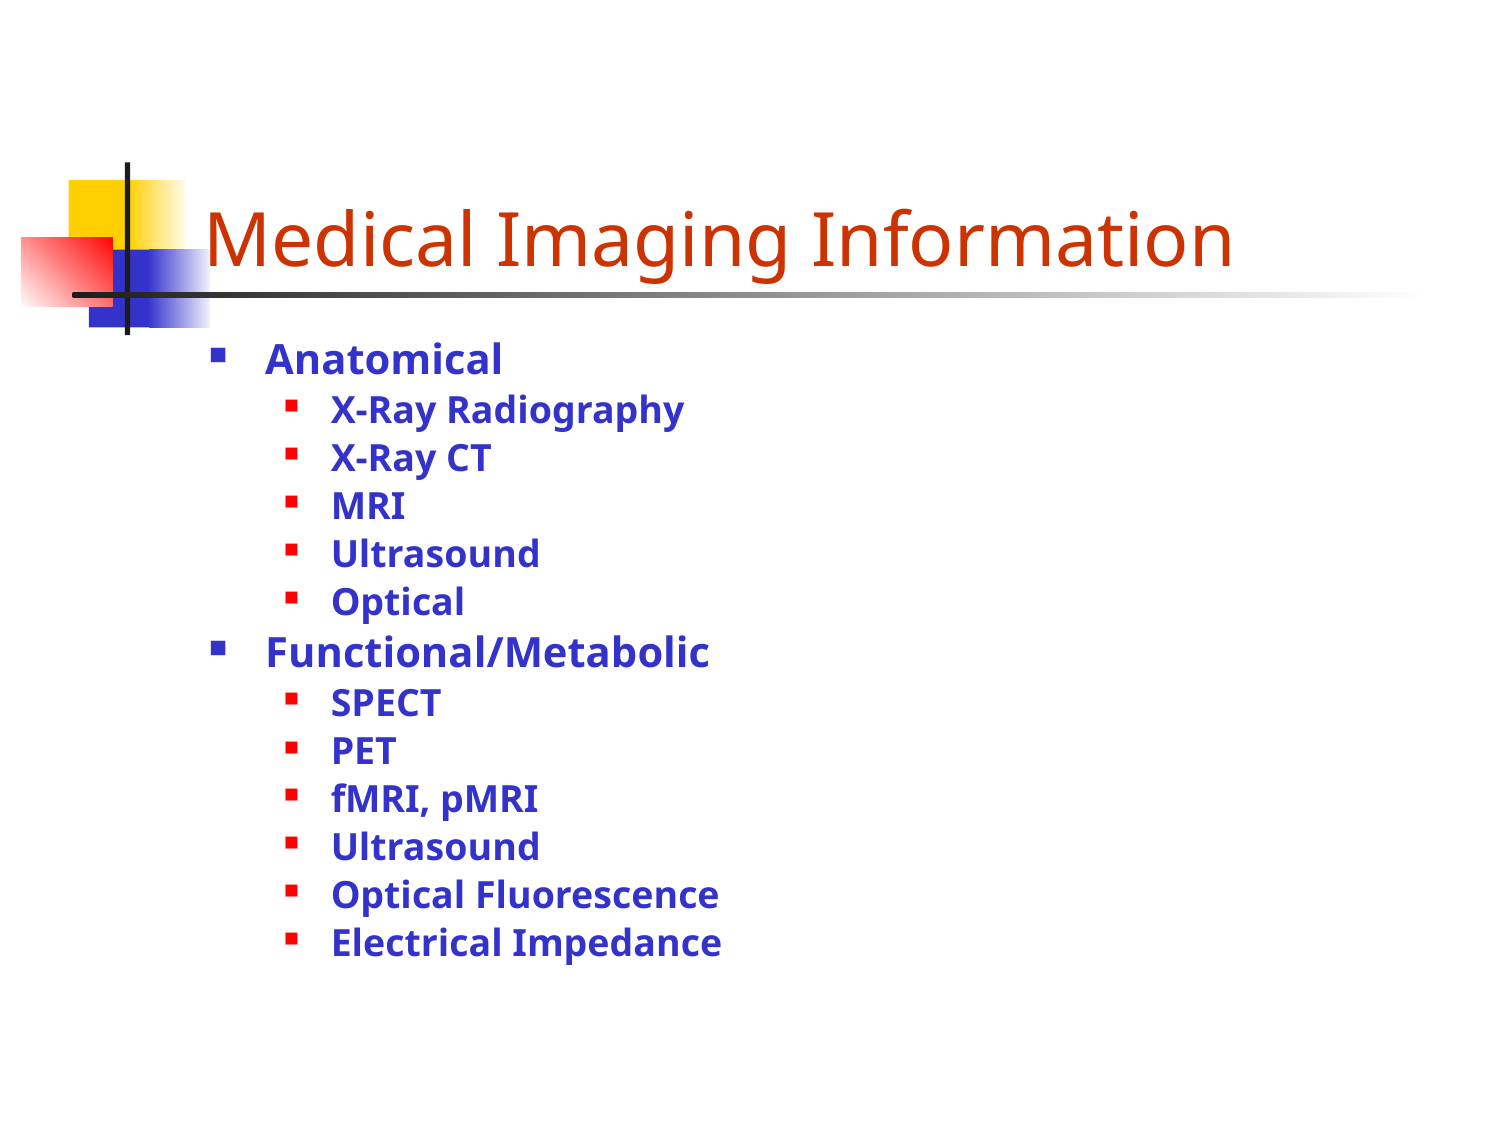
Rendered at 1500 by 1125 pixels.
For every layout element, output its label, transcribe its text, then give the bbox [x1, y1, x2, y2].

title Medical Imaging Information [188, 101, 1468, 289]
list Anatomical X-Ray Radiography X-Ray CT MRI Ultrasound Optical Functional/Metabolic SPECT PET fMRI, pMRI Ultrasound Optical Fluorescence Electrical Impedance [193, 330, 1470, 1007]
